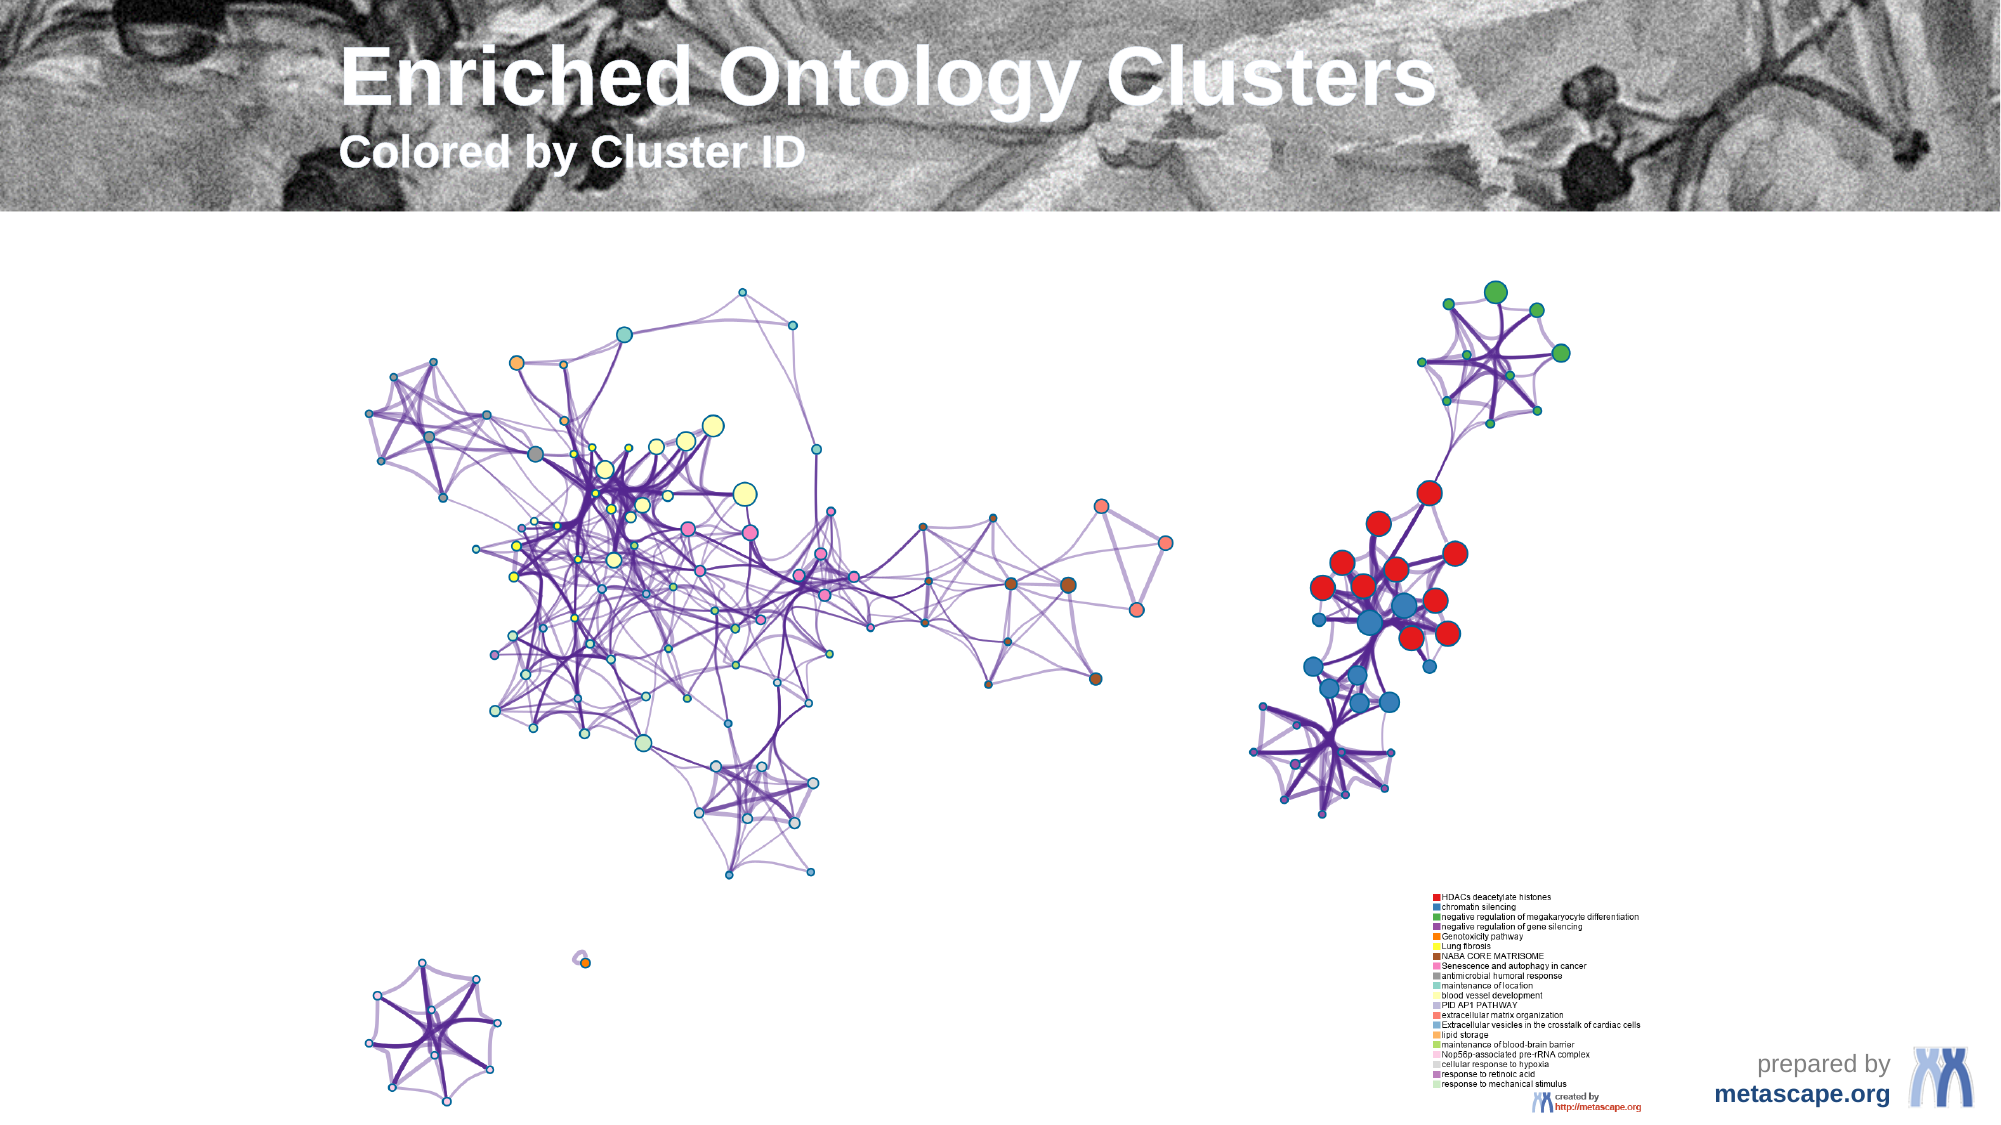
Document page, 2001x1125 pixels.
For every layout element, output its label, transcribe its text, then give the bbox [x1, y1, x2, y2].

picture [0, 0, 2001, 1125]
title Enriched Ontology Clusters Colored by Cluster ID [323, 11, 1501, 187]
